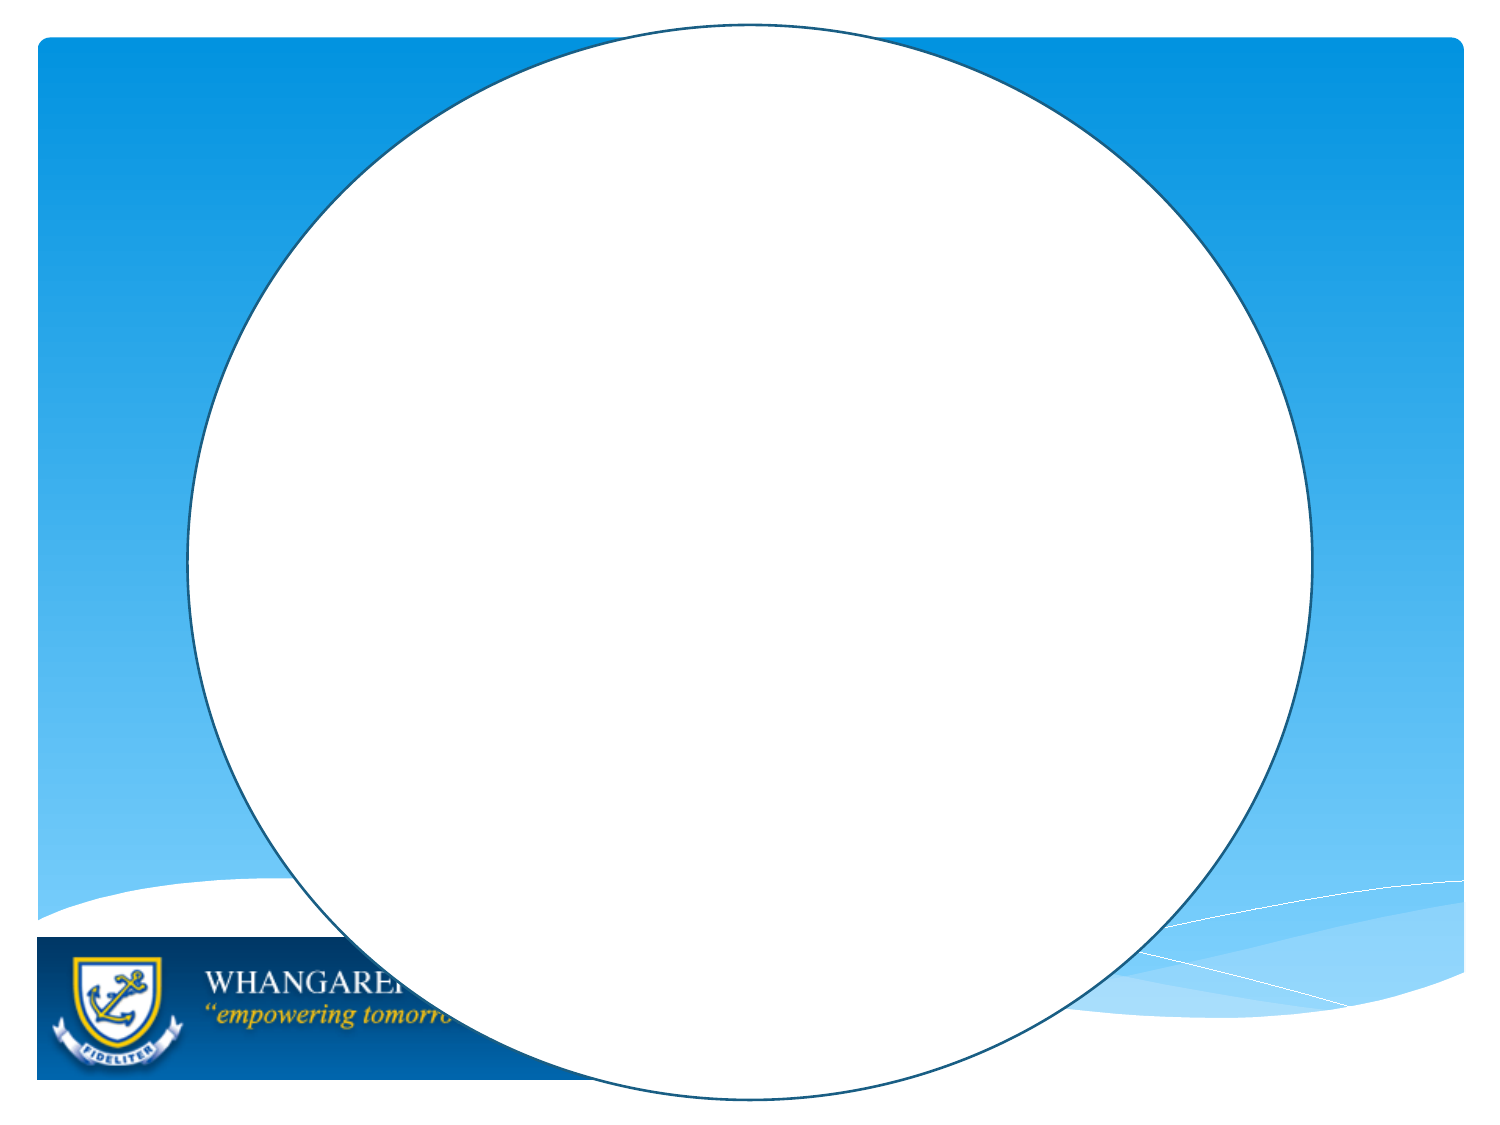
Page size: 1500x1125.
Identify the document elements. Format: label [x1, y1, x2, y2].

text_box [186, 23, 1314, 1102]
picture [37, 937, 754, 1080]
